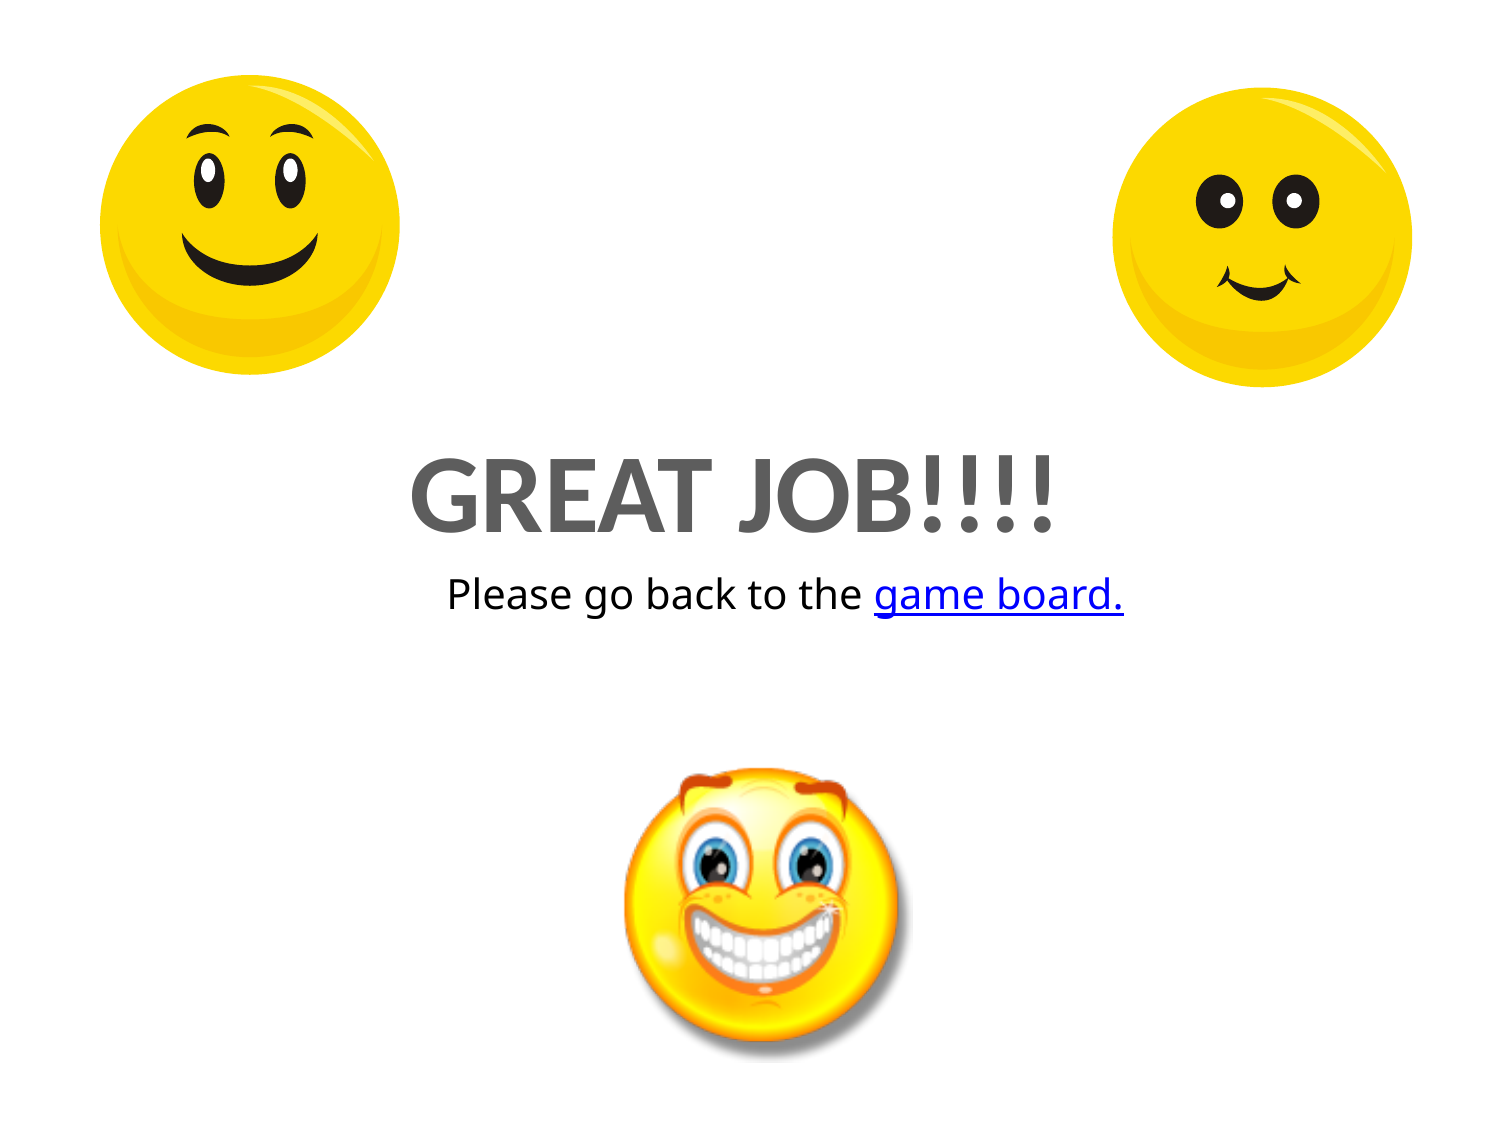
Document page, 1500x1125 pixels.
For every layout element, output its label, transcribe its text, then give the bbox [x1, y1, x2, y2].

picture [612, 762, 913, 1063]
picture [1112, 87, 1413, 388]
list Please go back to the game board. [75, 262, 1425, 1005]
picture [99, 74, 401, 376]
text_box GREAT JOB!!!! [287, 412, 1184, 563]
